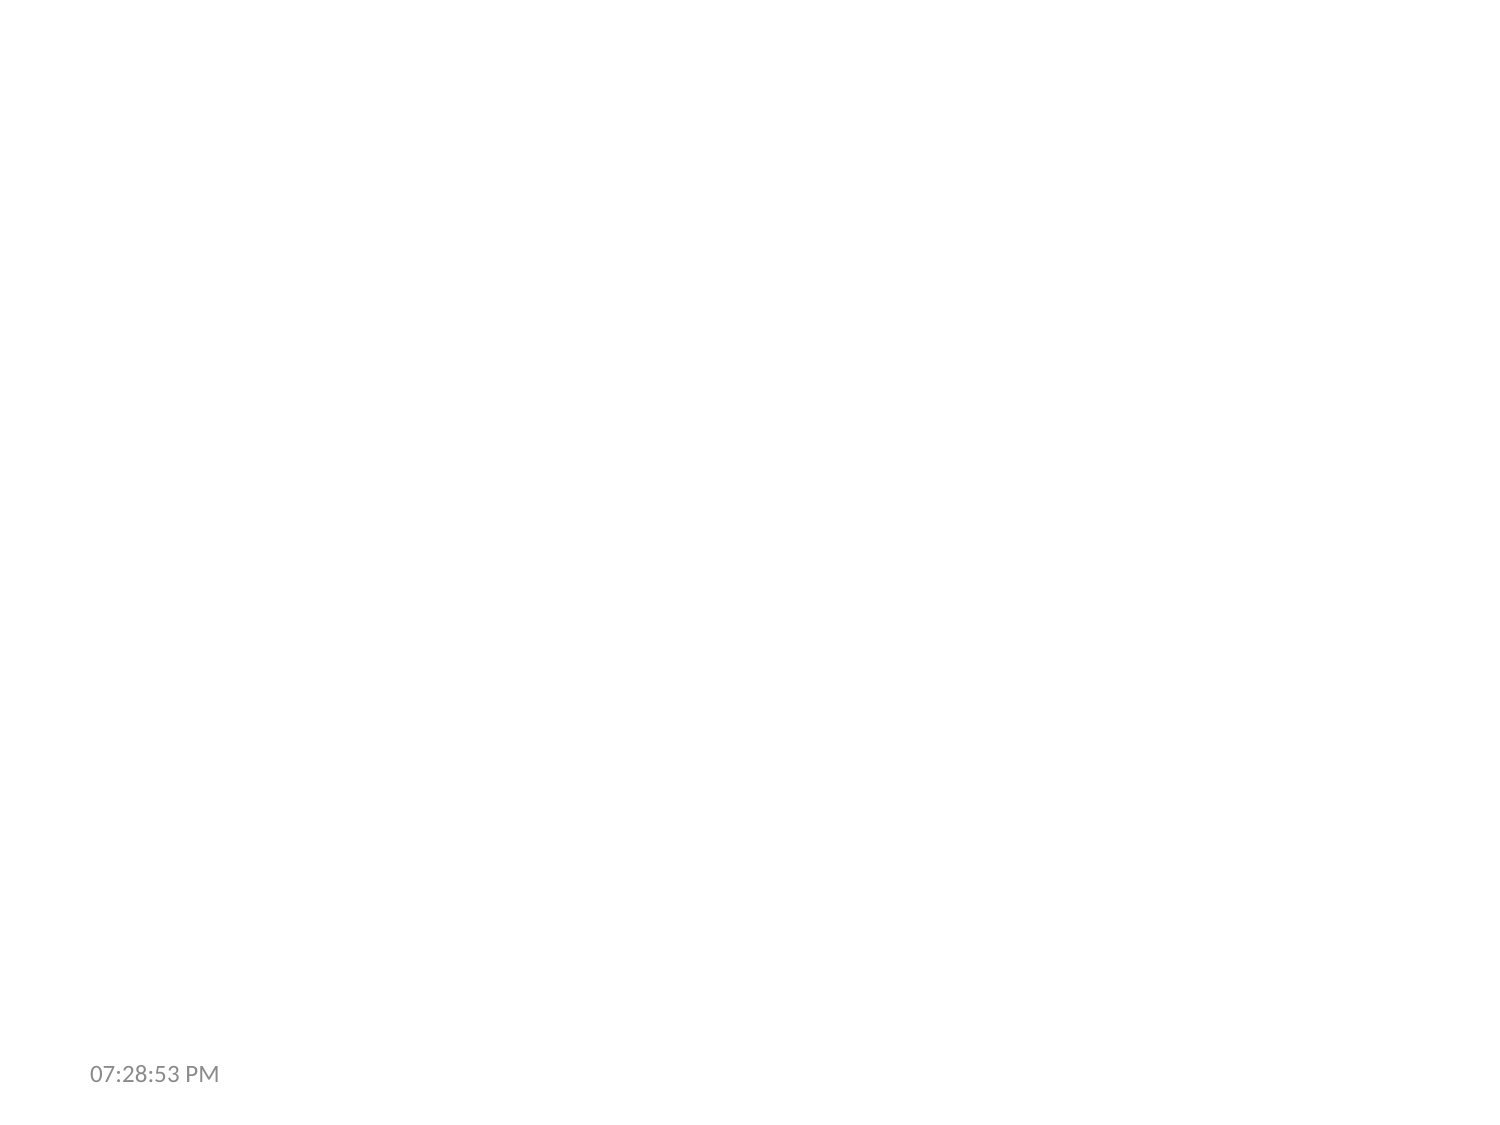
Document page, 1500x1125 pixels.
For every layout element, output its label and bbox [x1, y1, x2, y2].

slide_number [75, 1042, 425, 1103]
